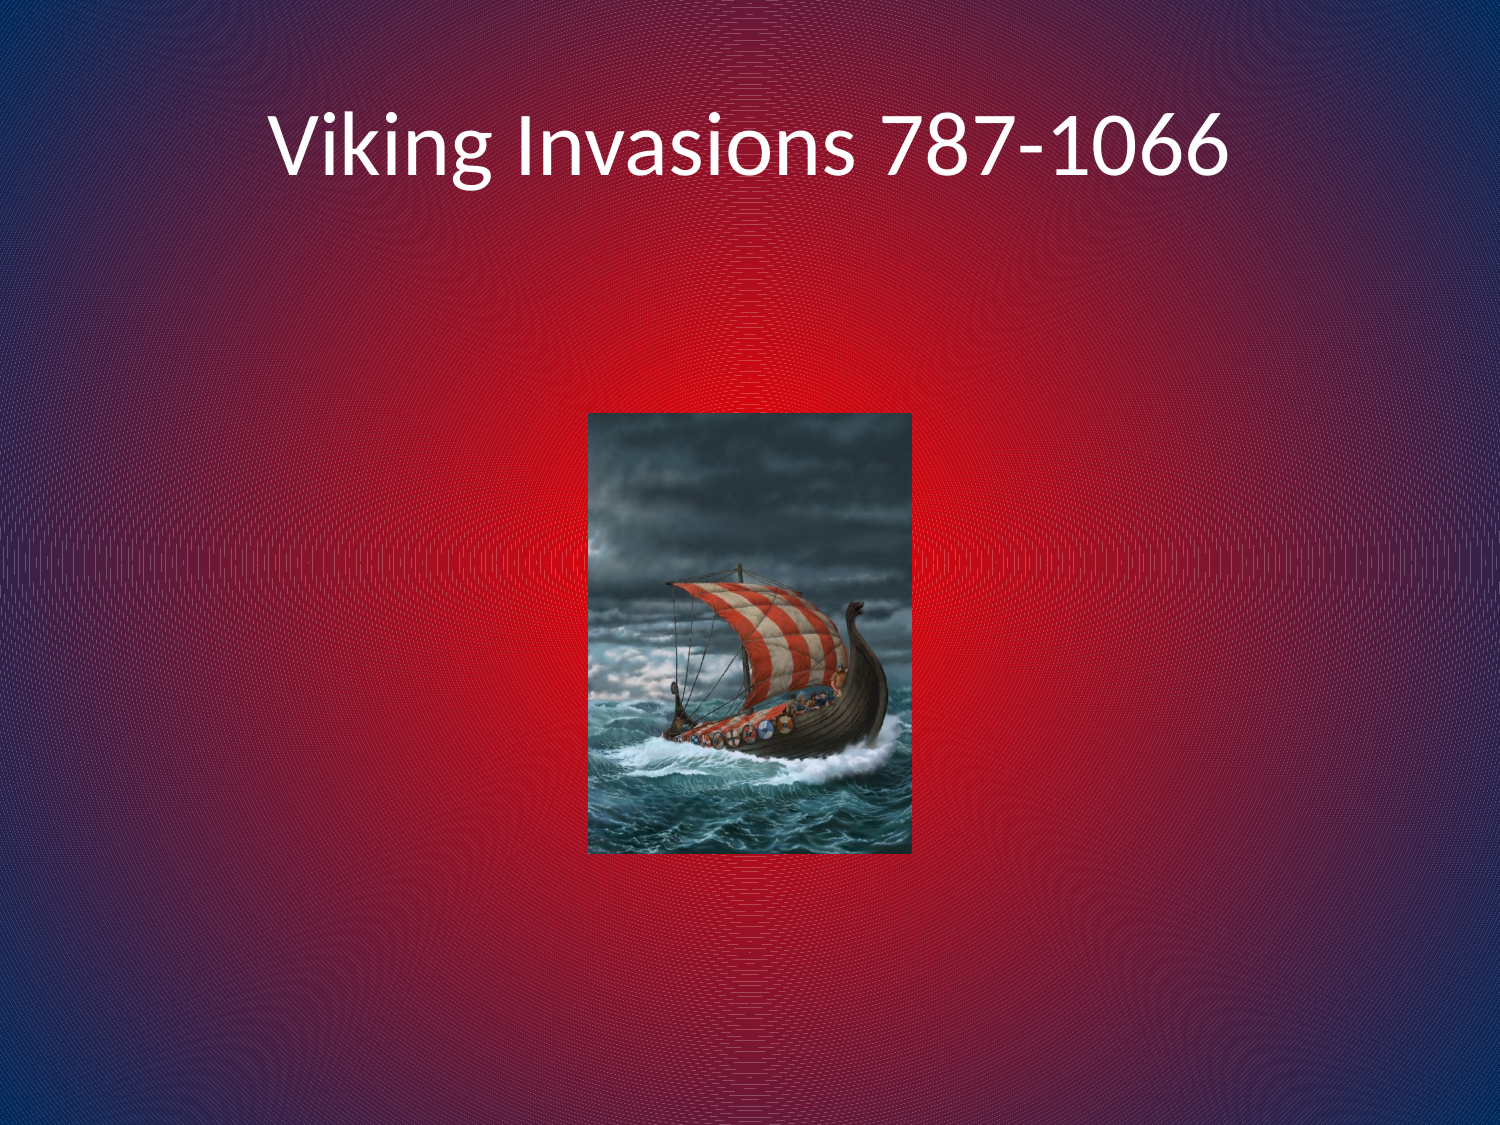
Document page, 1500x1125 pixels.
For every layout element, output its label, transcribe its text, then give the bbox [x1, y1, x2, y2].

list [587, 413, 913, 854]
title Viking Invasions 787-1066 [75, 45, 1425, 233]
